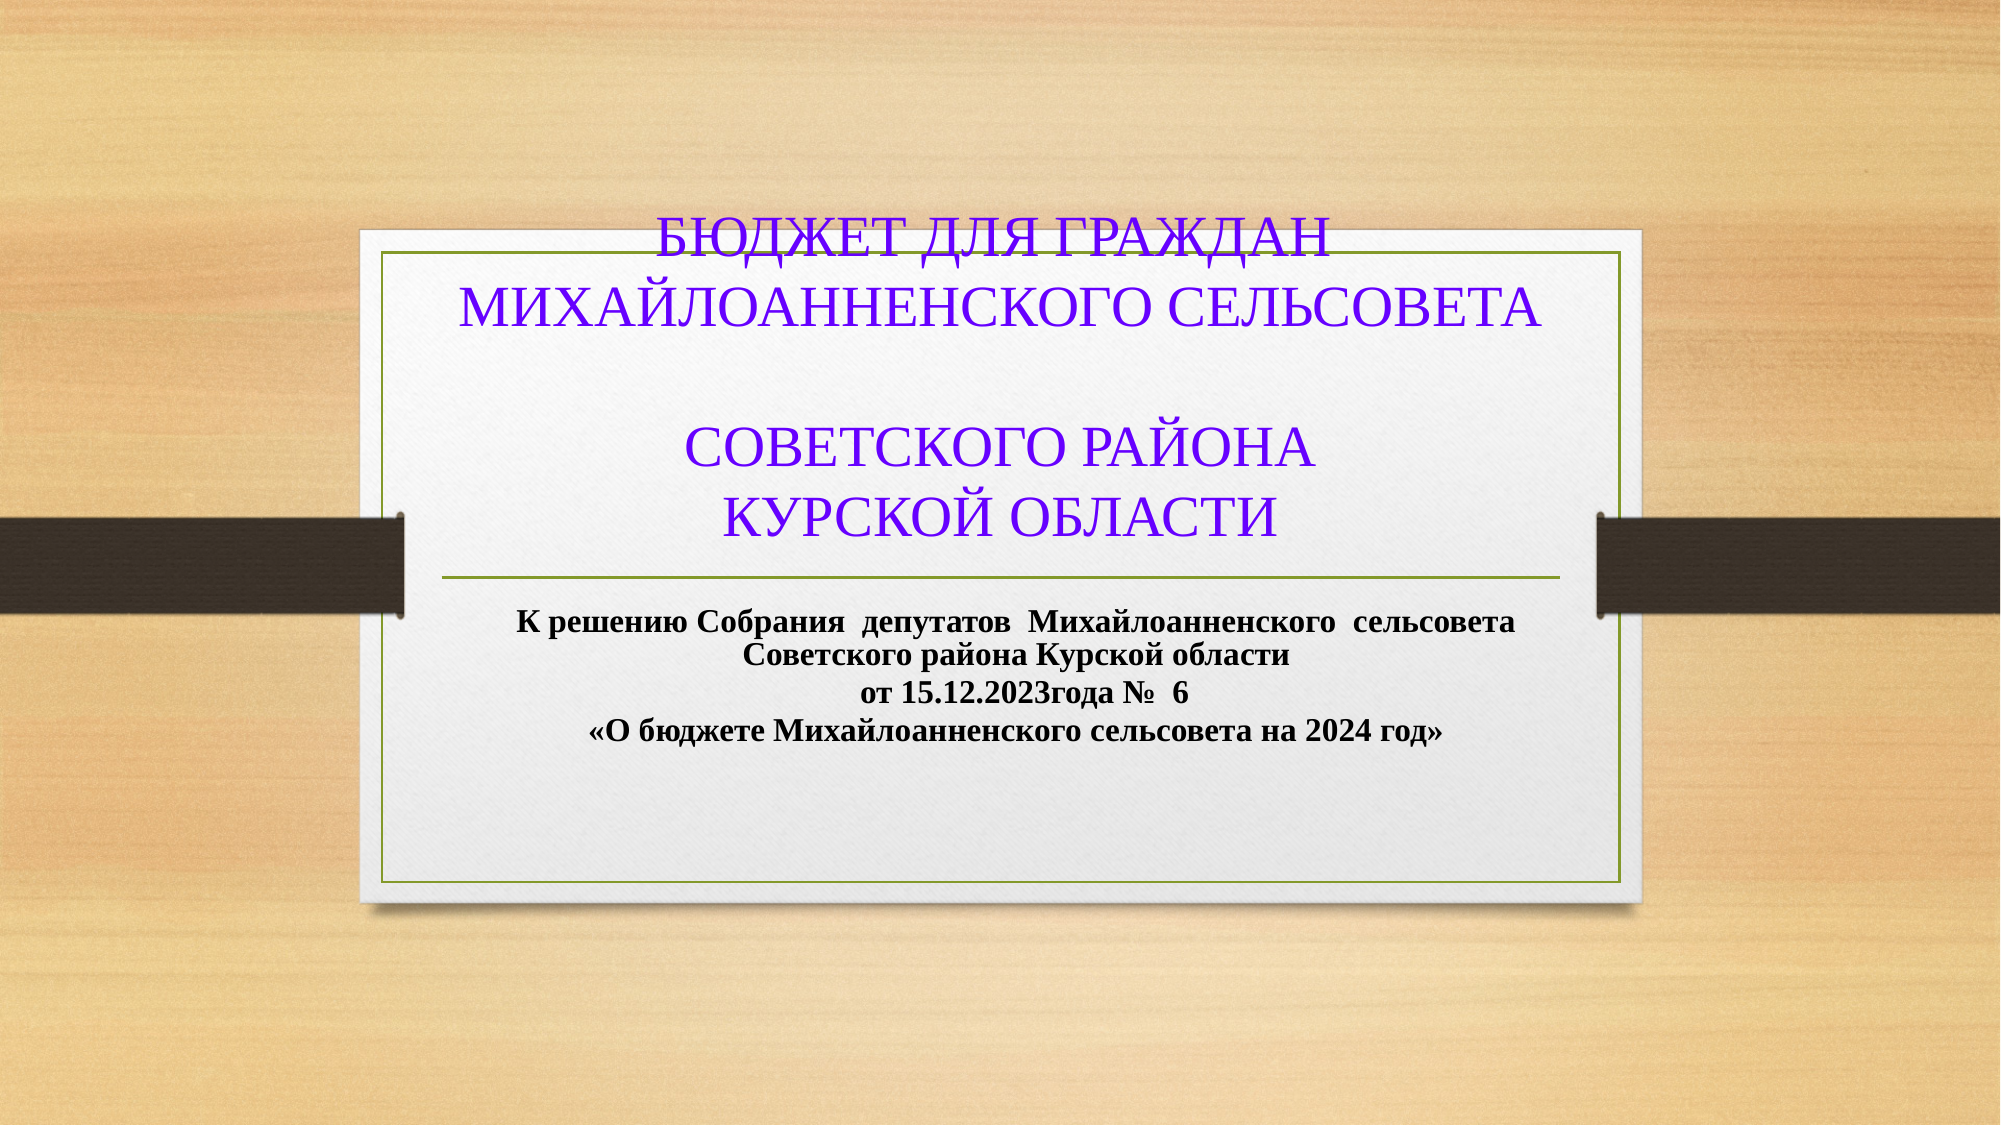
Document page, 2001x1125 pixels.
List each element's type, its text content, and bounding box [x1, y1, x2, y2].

picture [0, 0, 2001, 1125]
subtitle К решению Собрания депутатов Михайлоанненского сельсовета Советского района Курской области от 15.12.2023года № 6 «О бюджете Михайлоанненского сельсовета на 2024 год» [441, 600, 1592, 858]
title БЮДЖЕТ ДЛЯ ГРАЖДАН МИХАЙЛОАННЕНСКОГО СЕЛЬСОВЕТА СОВЕТСКОГО РАЙОНА КУРСКОЙ ОБЛАСТИ [441, 306, 1560, 556]
